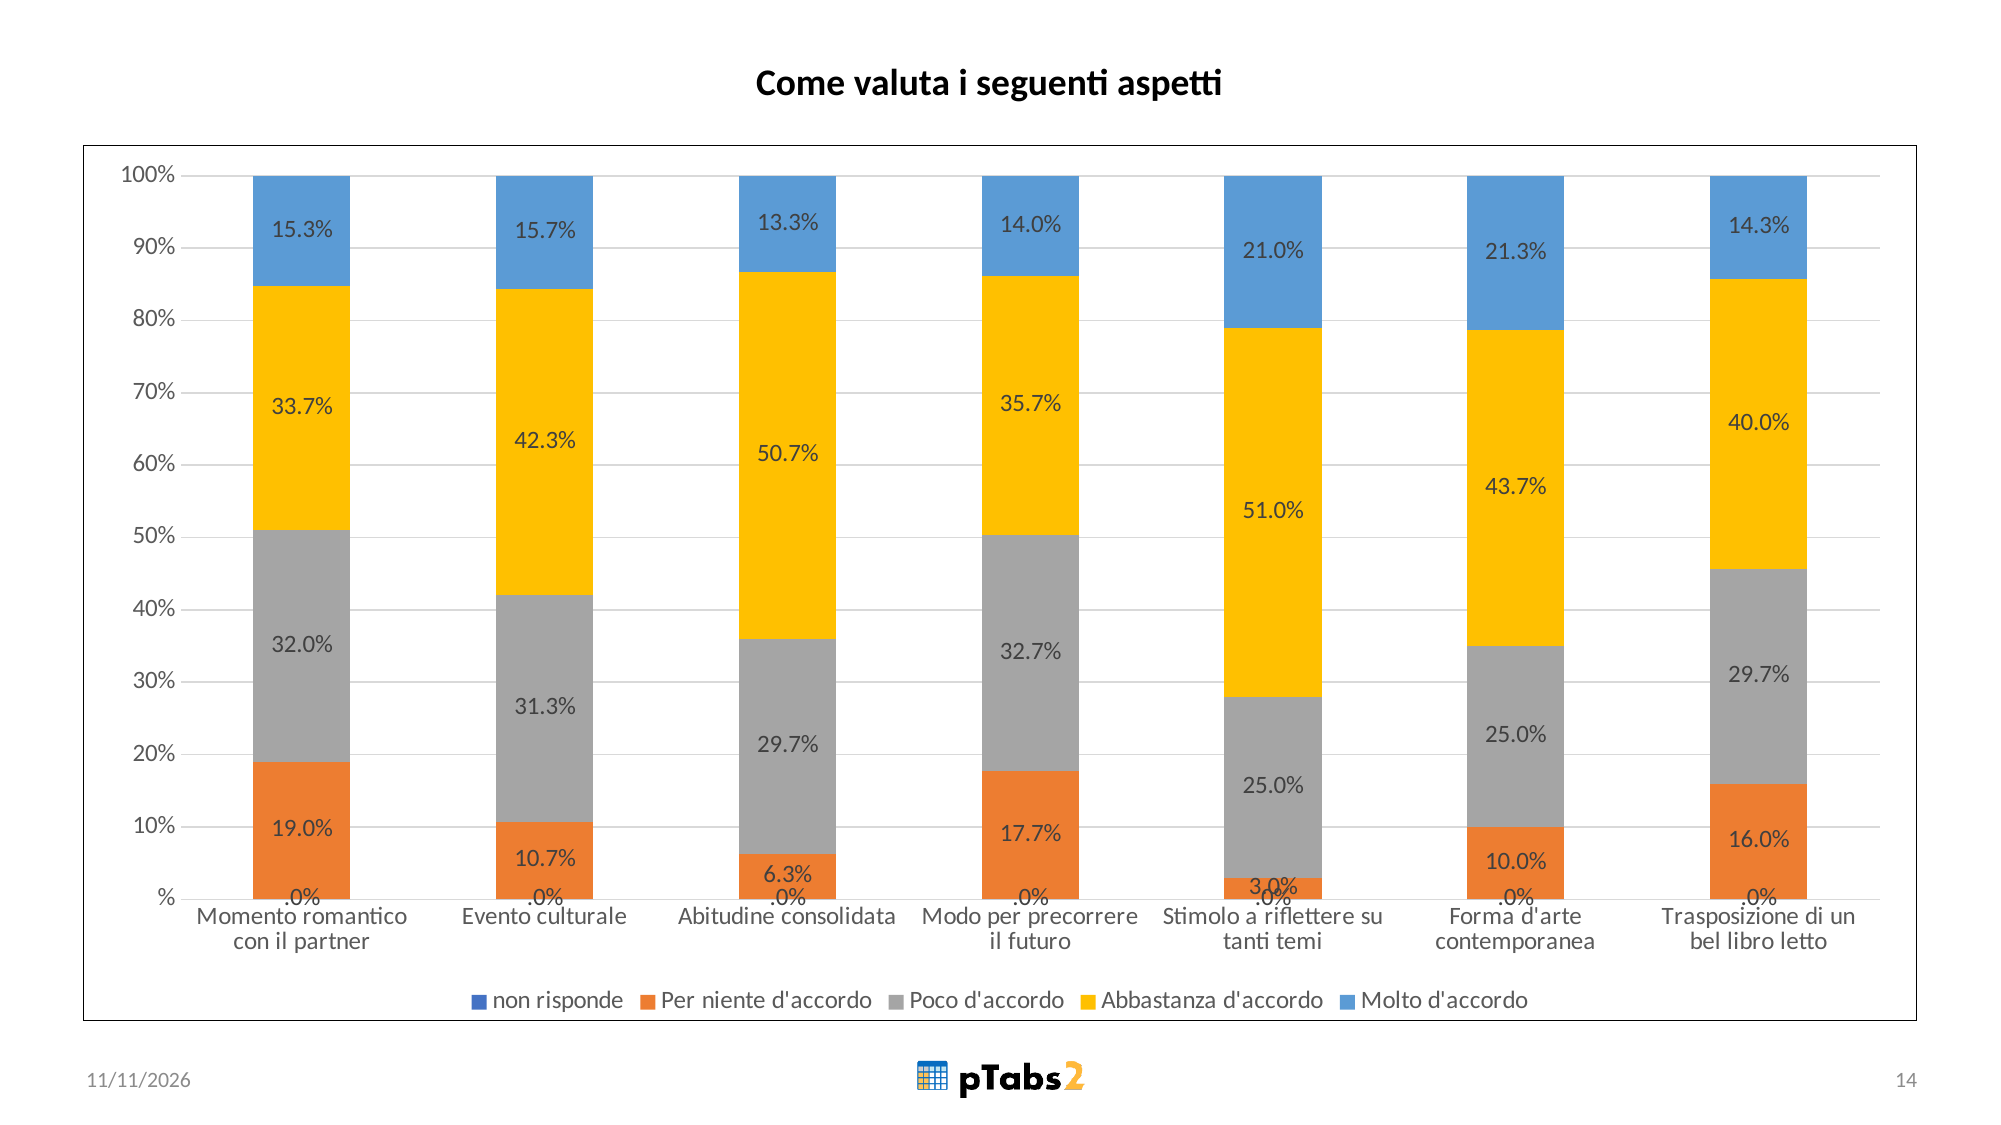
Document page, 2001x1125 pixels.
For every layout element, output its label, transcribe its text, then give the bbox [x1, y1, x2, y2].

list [913, 1058, 1087, 1100]
title Come valuta i seguenti aspetti [104, 52, 1875, 115]
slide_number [70, 1055, 512, 1103]
chart [83, 145, 1917, 1021]
slide_number 14 [1482, 1055, 1933, 1103]
